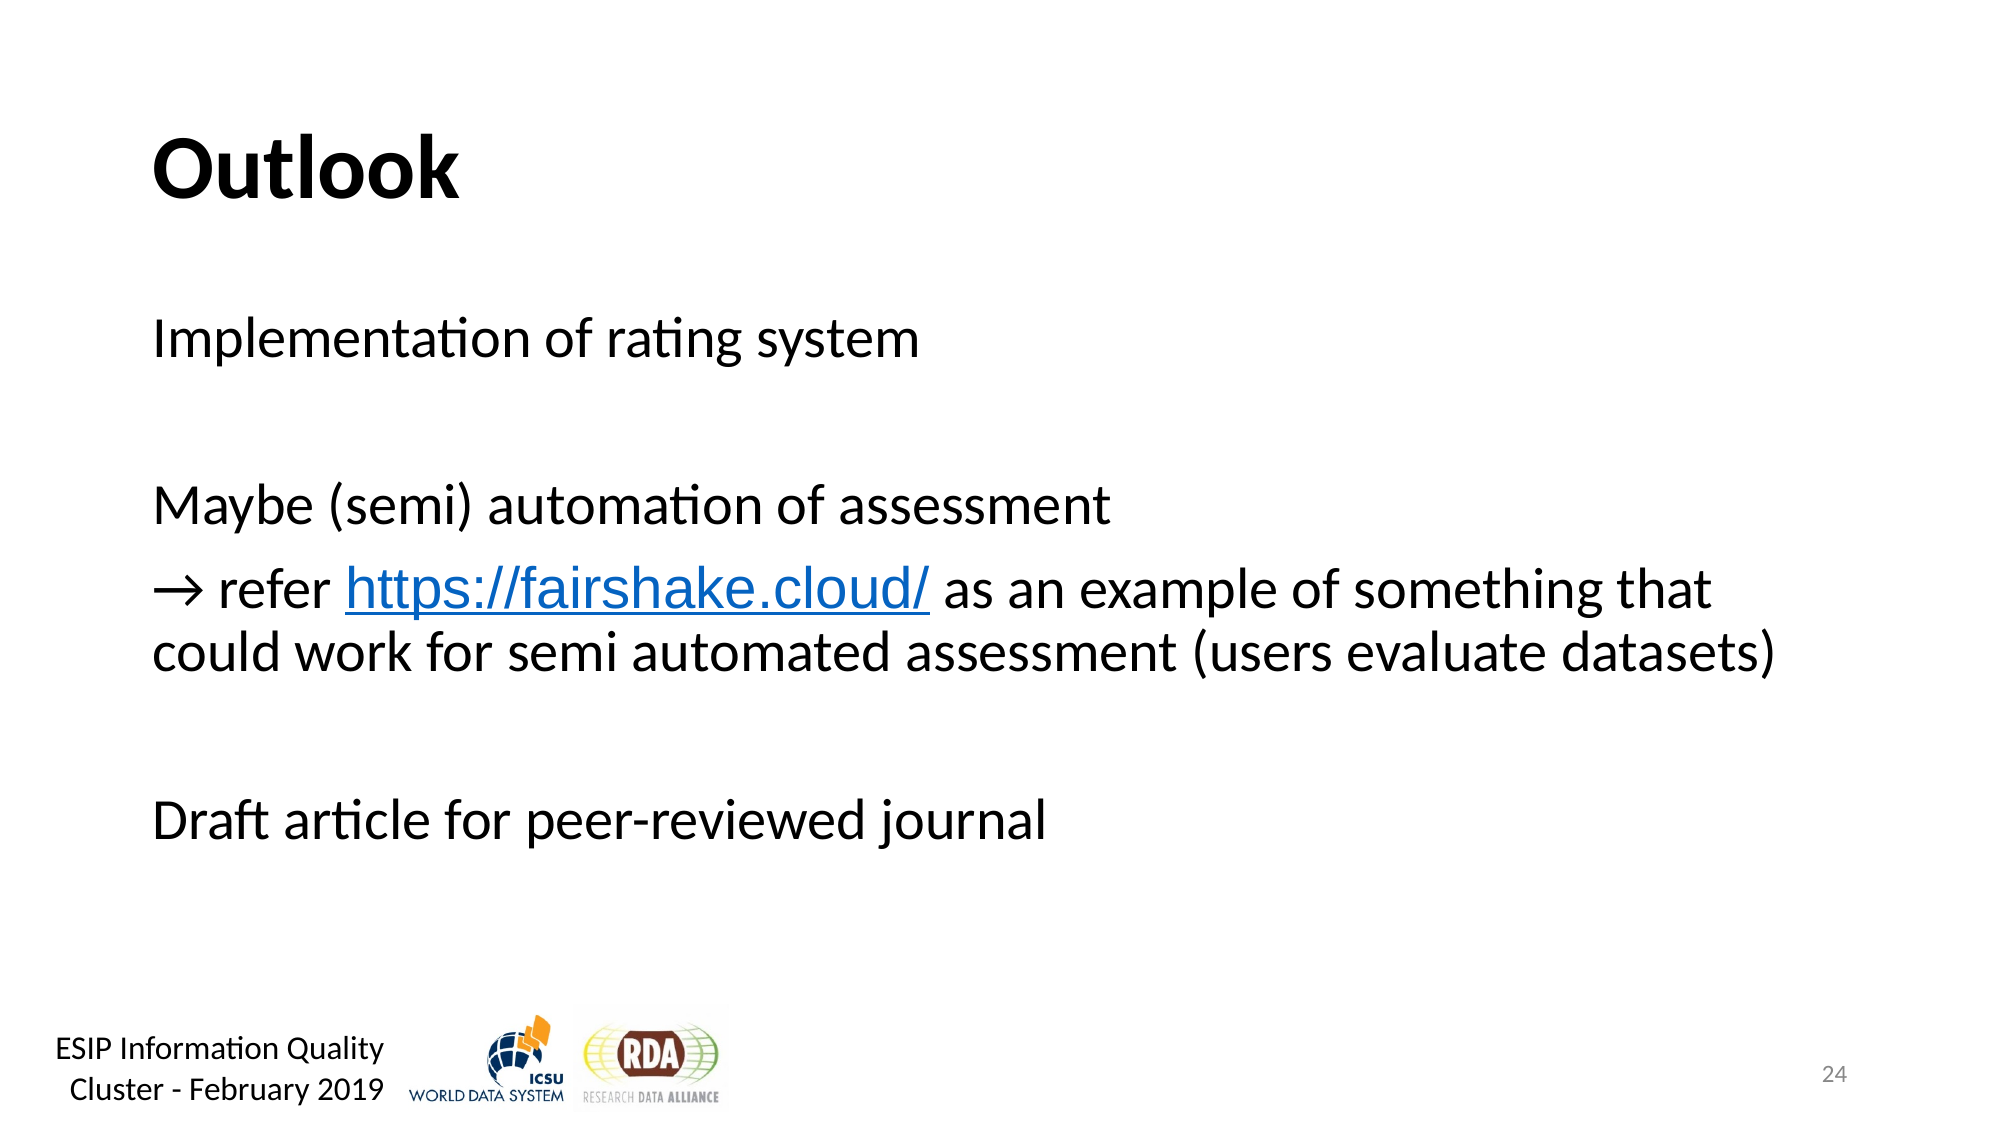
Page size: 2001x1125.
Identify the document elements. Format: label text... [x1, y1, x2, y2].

slide_number 24 [1412, 1042, 1863, 1103]
title Outlook [137, 59, 1863, 278]
picture [398, 1003, 729, 1113]
text_box ESIP Information Quality Cluster - February 2019 [17, 1019, 393, 1075]
list Implementation of rating system Maybe (semi) automation of assessment → refer https://fairshake.cloud/ as an example of something that could work for semi automated assessment (users evaluate datasets) Draft article for peer-reviewed journal [137, 299, 1863, 1014]
